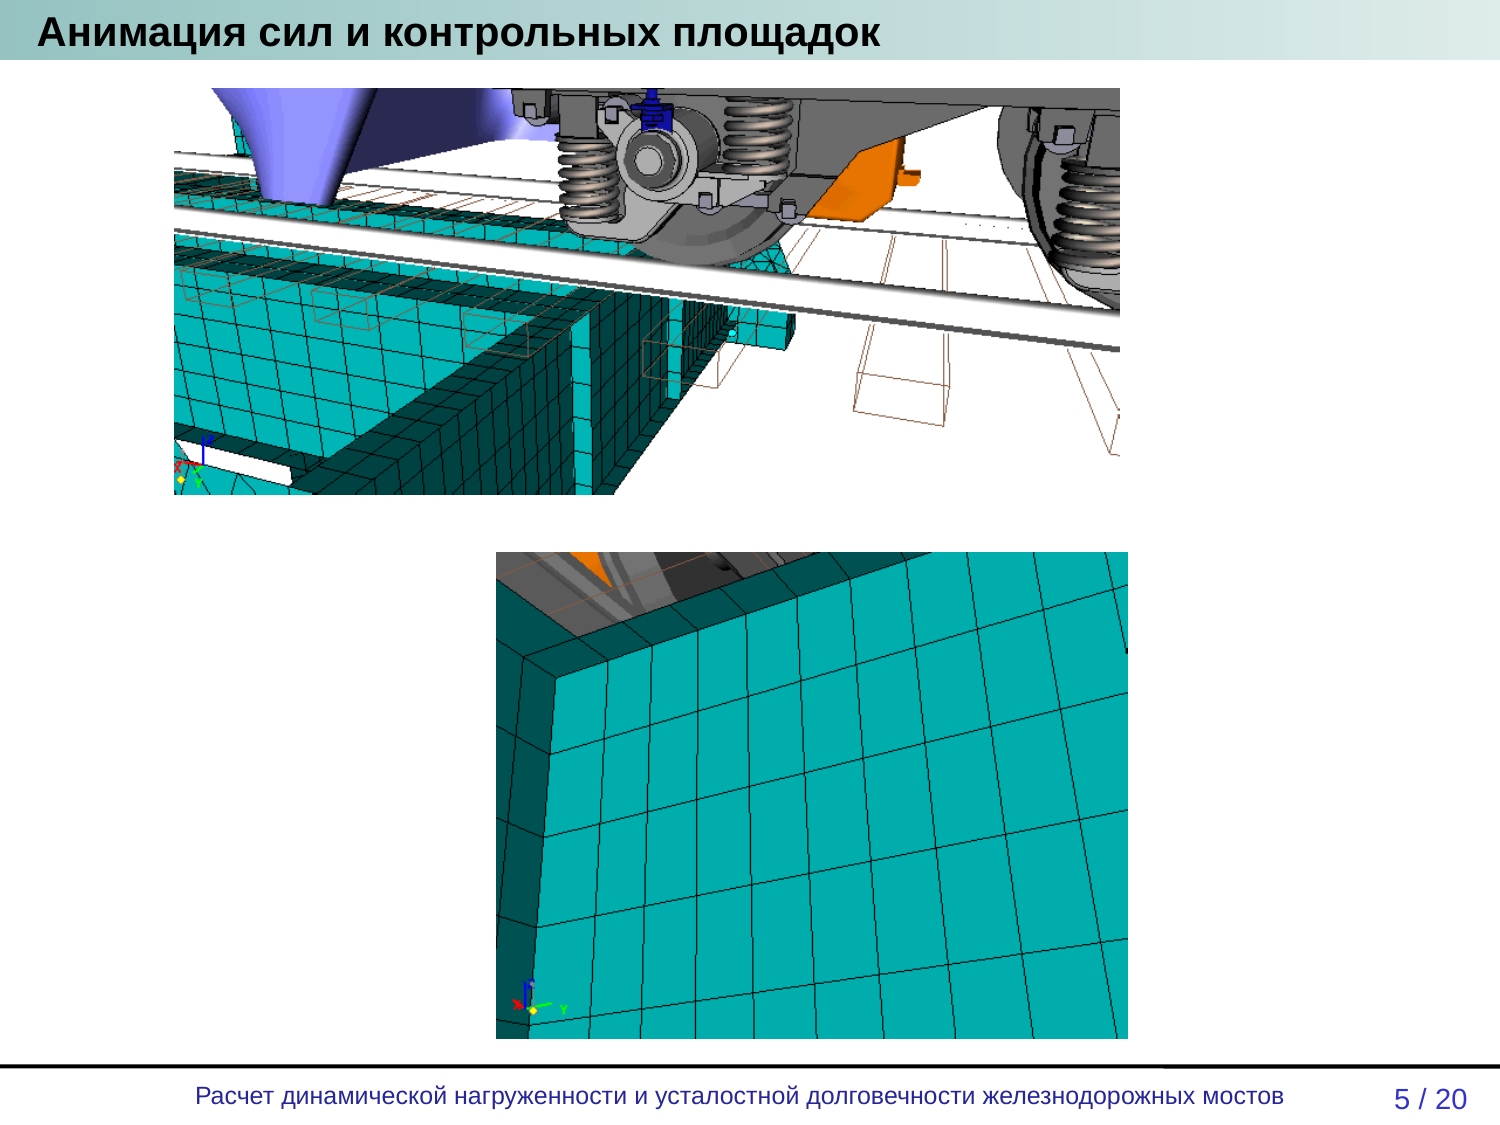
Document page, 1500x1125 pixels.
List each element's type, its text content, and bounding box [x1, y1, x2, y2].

text_box Анимация сил и контрольных площадок [0, 0, 1500, 60]
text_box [494, 551, 1129, 1040]
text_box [173, 87, 1121, 496]
